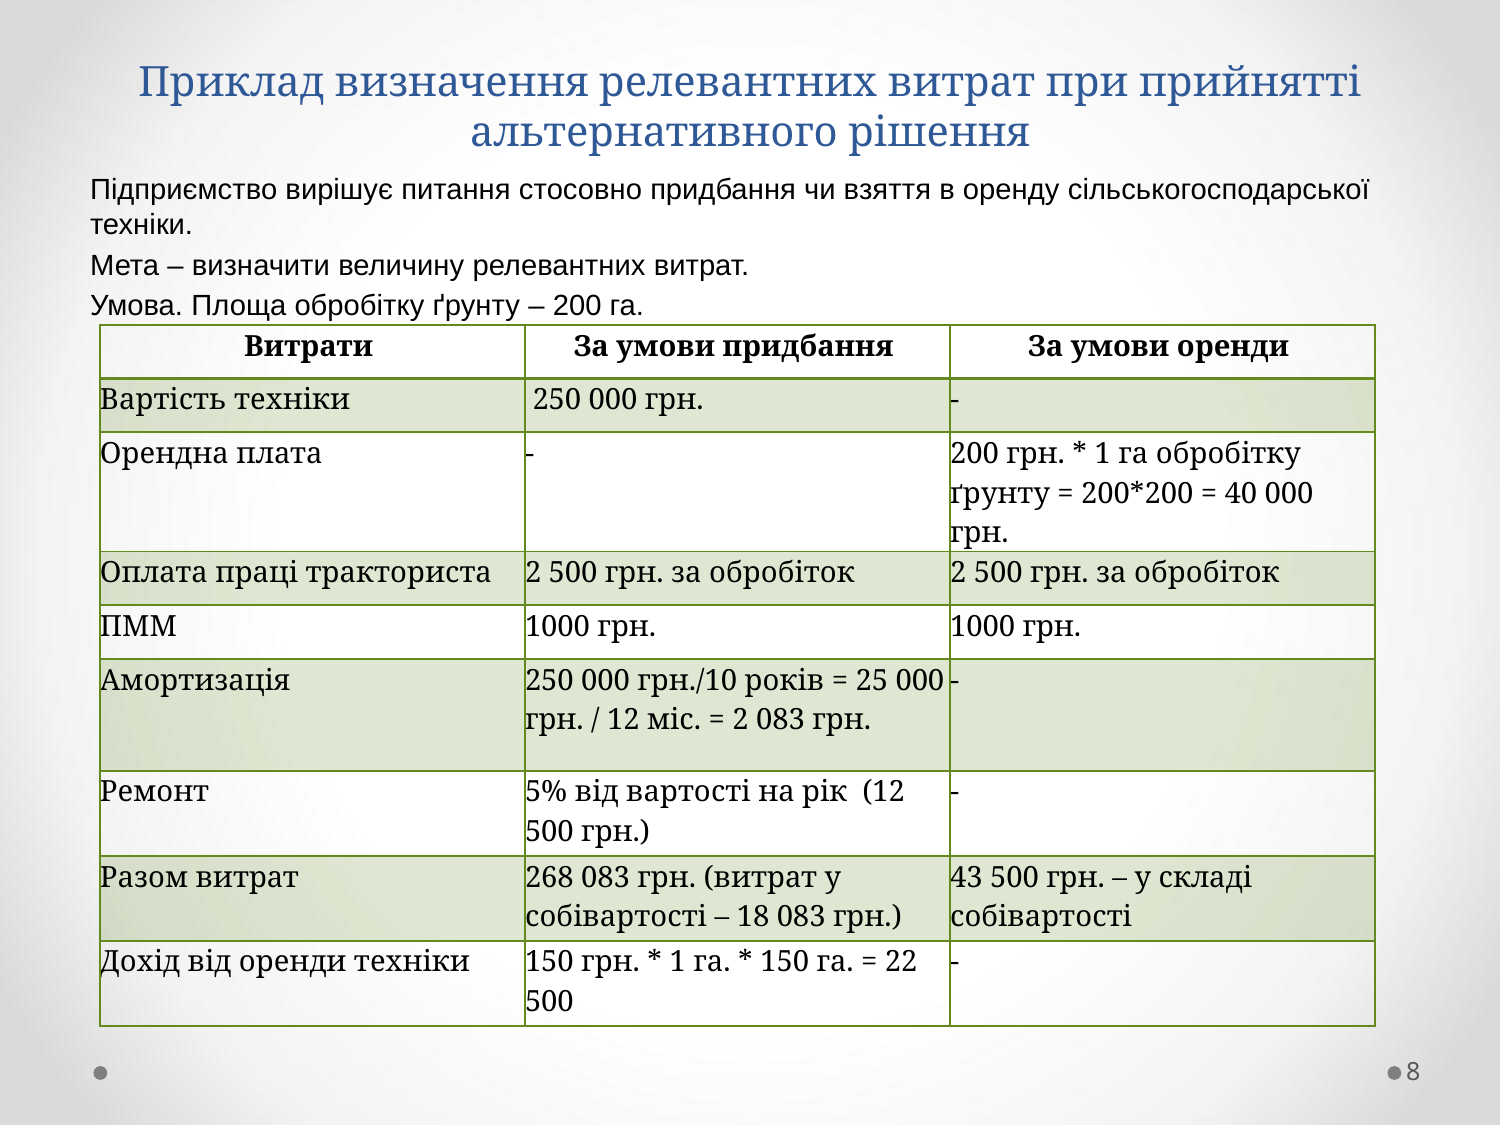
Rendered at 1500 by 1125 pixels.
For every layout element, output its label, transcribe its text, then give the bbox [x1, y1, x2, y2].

list Підприємство вирішує питання стосовно придбання чи взяття в оренду сільськогосподарської техніки. Мета – визначити величину релевантних витрат. Умова. Площа обробітку ґрунту – 200 га. [75, 162, 1425, 1005]
table_cell 5% від вартості на рік (12 500 грн.) [526, 772, 949, 855]
table_cell 2 500 грн. за обробіток [526, 552, 949, 604]
table_cell - [951, 380, 1374, 431]
table_cell 268 083 грн. (витрат у собівартості – 18 083 грн.) [526, 857, 949, 940]
table_cell Орендна плата [101, 433, 524, 551]
text_box 8 [1401, 1042, 1494, 1103]
table_cell 1000 грн. [951, 606, 1374, 658]
table_cell 43 500 грн. – у складі собівартості [951, 857, 1374, 940]
table_cell Амортизація [101, 660, 524, 770]
table_cell - [951, 942, 1374, 1025]
table_cell 1000 грн. [526, 606, 949, 658]
table_cell 250 000 грн./10 років = 25 000 грн. / 12 міс. = 2 083 грн. [526, 660, 949, 770]
table_cell Дохід від оренди техніки [101, 942, 524, 1025]
table_cell - [526, 433, 949, 551]
table_cell Вартість техніки [101, 380, 524, 431]
table_cell ПММ [101, 606, 524, 658]
table_cell 200 грн. * 1 га обробітку ґрунту = 200*200 = 40 000 грн. [951, 433, 1374, 551]
table_cell Разом витрат [101, 857, 524, 940]
table_cell 150 грн. * 1 га. * 150 га. = 22 500 [526, 942, 949, 1025]
table_cell 250 000 грн. [526, 380, 949, 431]
table_cell Ремонт [101, 772, 524, 855]
table_cell - [951, 772, 1374, 855]
table_cell Оплата праці тракториста [101, 552, 524, 604]
table_header Витрати [101, 326, 524, 377]
table_header За умови придбання [526, 326, 949, 377]
title Приклад визначення релевантних витрат при прийнятті альтернативного рішення [75, 50, 1425, 162]
table_cell 2 500 грн. за обробіток [951, 552, 1374, 604]
picture [0, 0, 1500, 1125]
table_cell - [951, 660, 1374, 770]
table_header За умови оренди [951, 326, 1374, 377]
